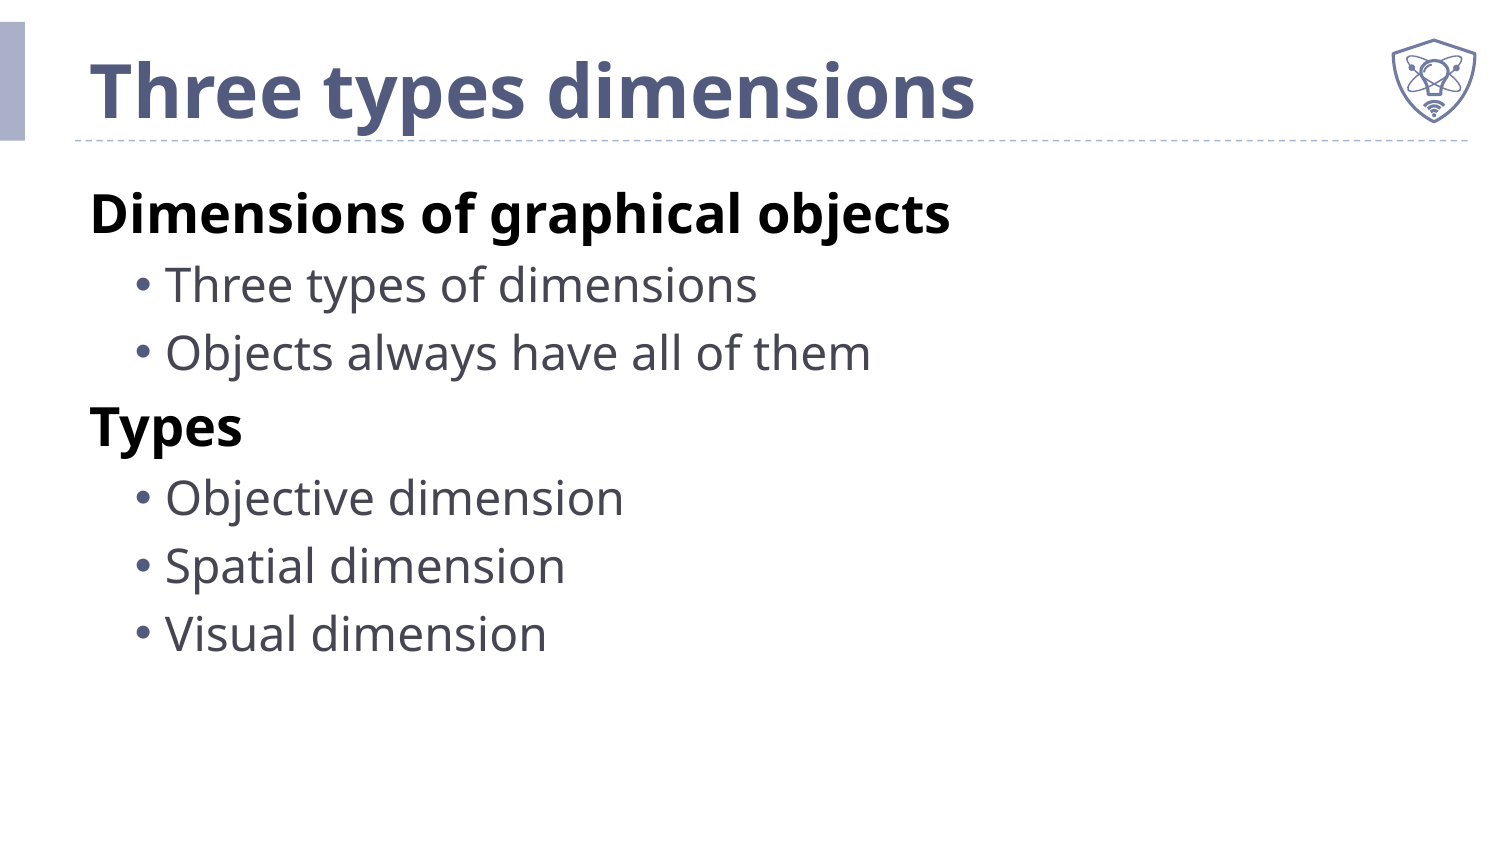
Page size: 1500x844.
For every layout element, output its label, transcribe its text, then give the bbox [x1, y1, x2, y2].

title Three types dimensions [75, 18, 1475, 141]
list Dimensions of graphical objects Three types of dimensions Objects always have all of them Types Objective dimension Spatial dimension Visual dimension [75, 171, 1475, 835]
